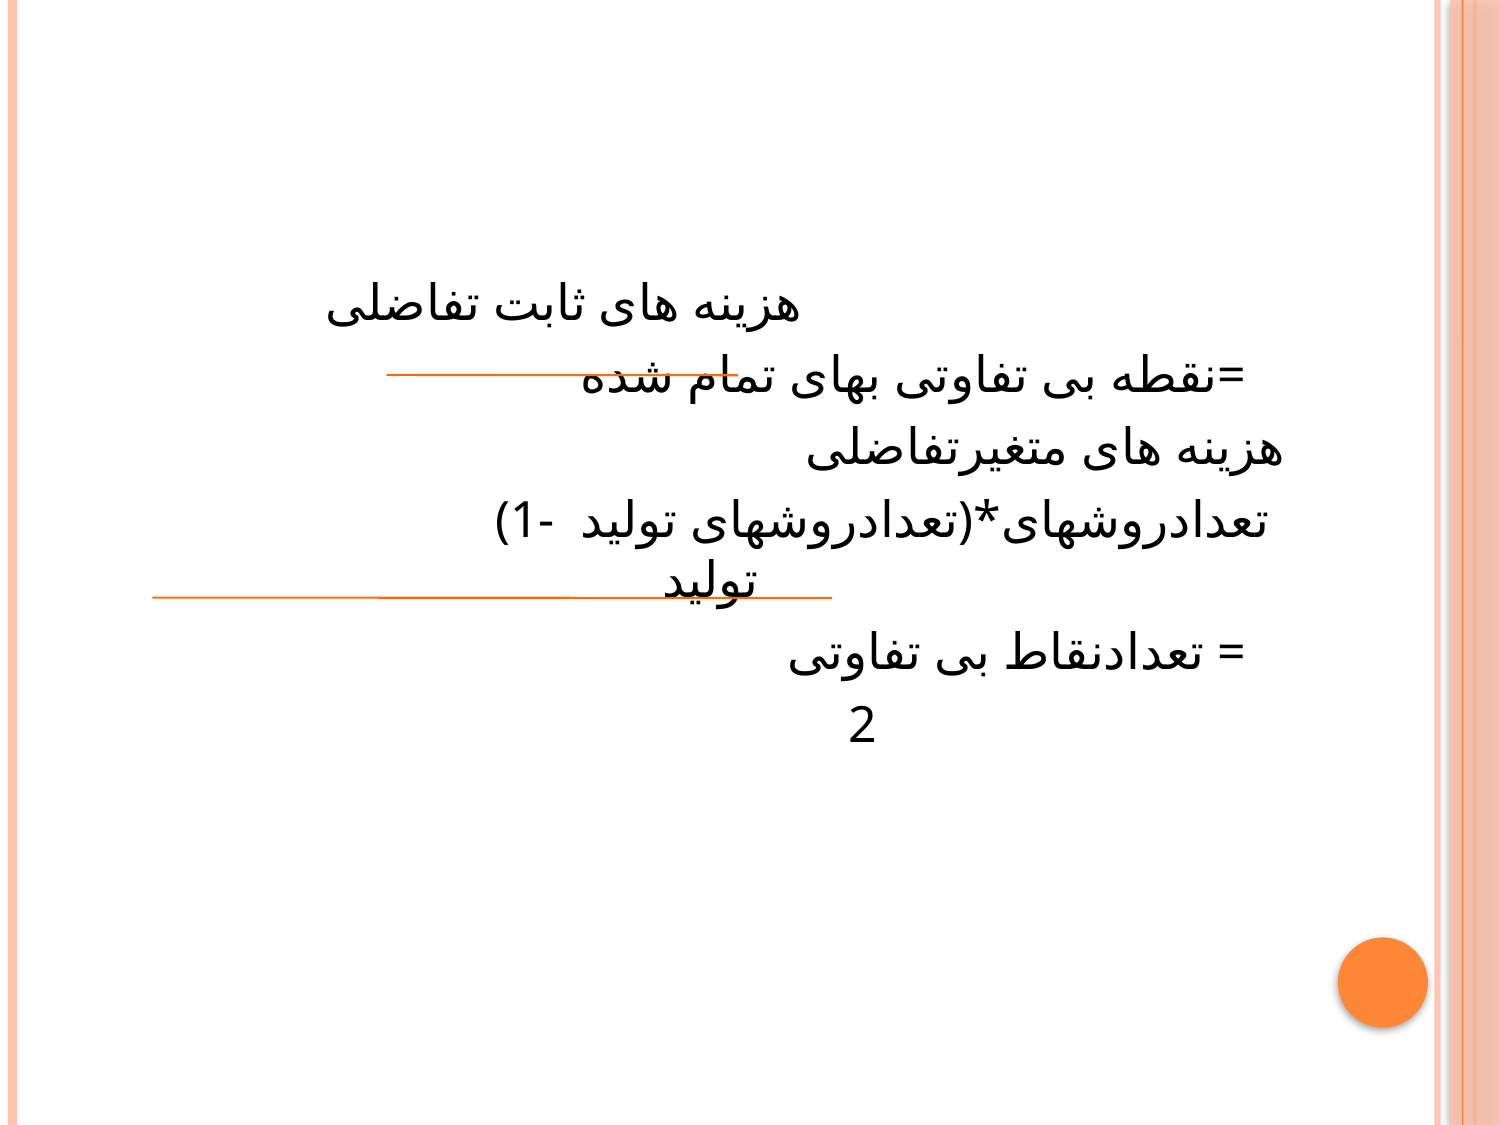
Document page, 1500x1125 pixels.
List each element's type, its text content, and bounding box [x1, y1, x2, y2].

list هزینه های ثابت تفاضلی نقطه بی تفاوتی بهای تمام شده= هزینه های متغیرتفاضلی (1- تعدادروشهای تولید)*تعدادروشهای تولید تعدادنقاط بی تفاوتی = 2 [75, 262, 1300, 1062]
